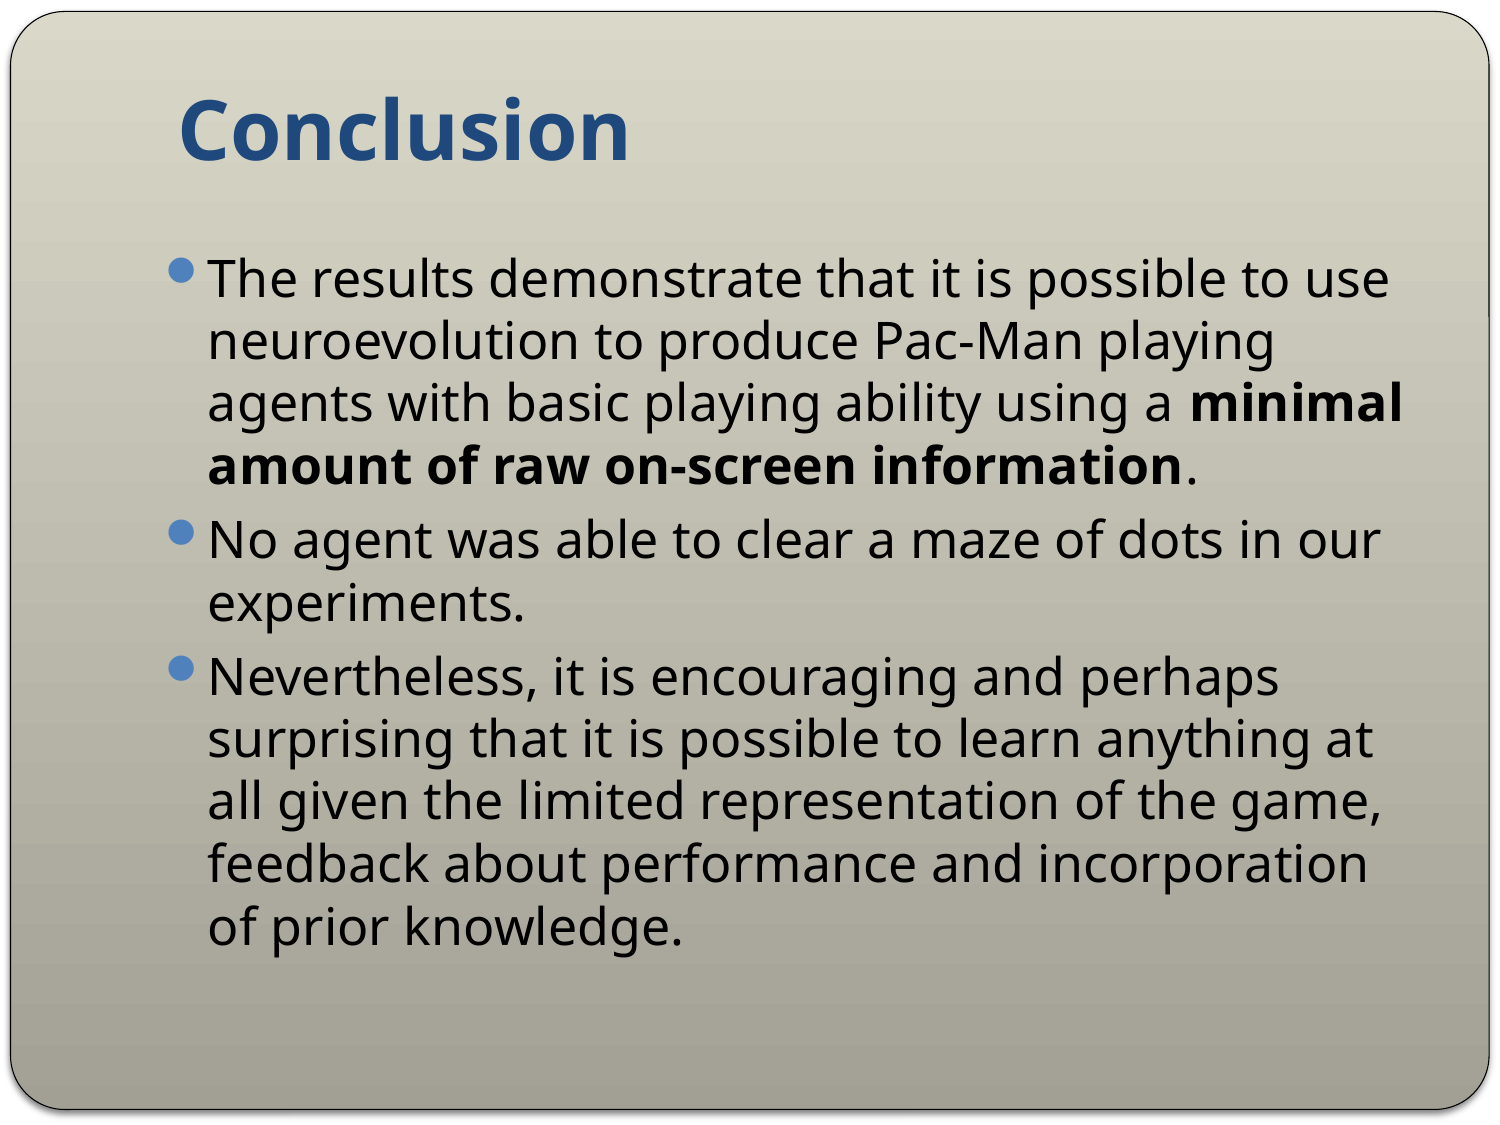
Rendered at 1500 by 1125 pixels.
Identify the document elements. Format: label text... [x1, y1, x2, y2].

list The results demonstrate that it is possible to use neuroevolution to produce Pac-Man playing agents with basic playing ability using a minimal amount of raw on-screen information. No agent was able to clear a maze of dots in our experiments. Nevertheless, it is encouraging and perhaps surprising that it is possible to learn anything at all given the limited representation of the game, feedback about performance and incorporation of prior knowledge. [150, 237, 1425, 988]
title Conclusion [162, 62, 1438, 193]
